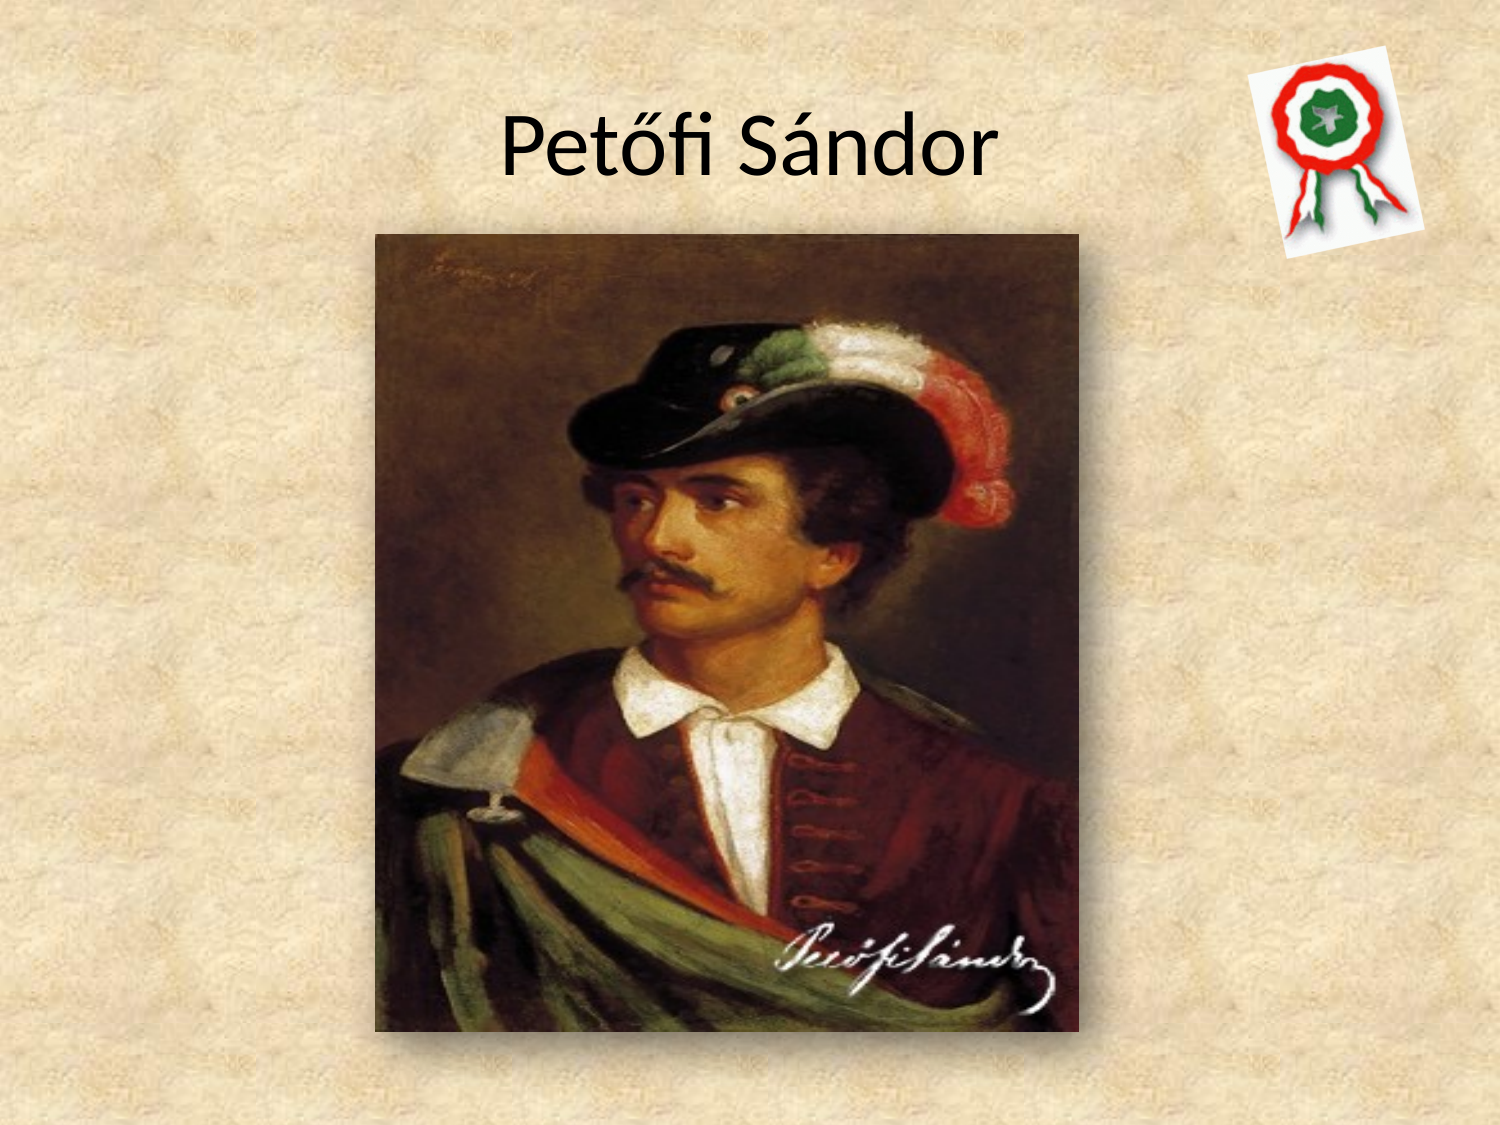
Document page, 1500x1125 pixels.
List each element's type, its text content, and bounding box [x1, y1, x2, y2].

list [374, 234, 1079, 1032]
picture [0, 0, 1500, 1125]
title Petőfi Sándor [75, 45, 1425, 233]
